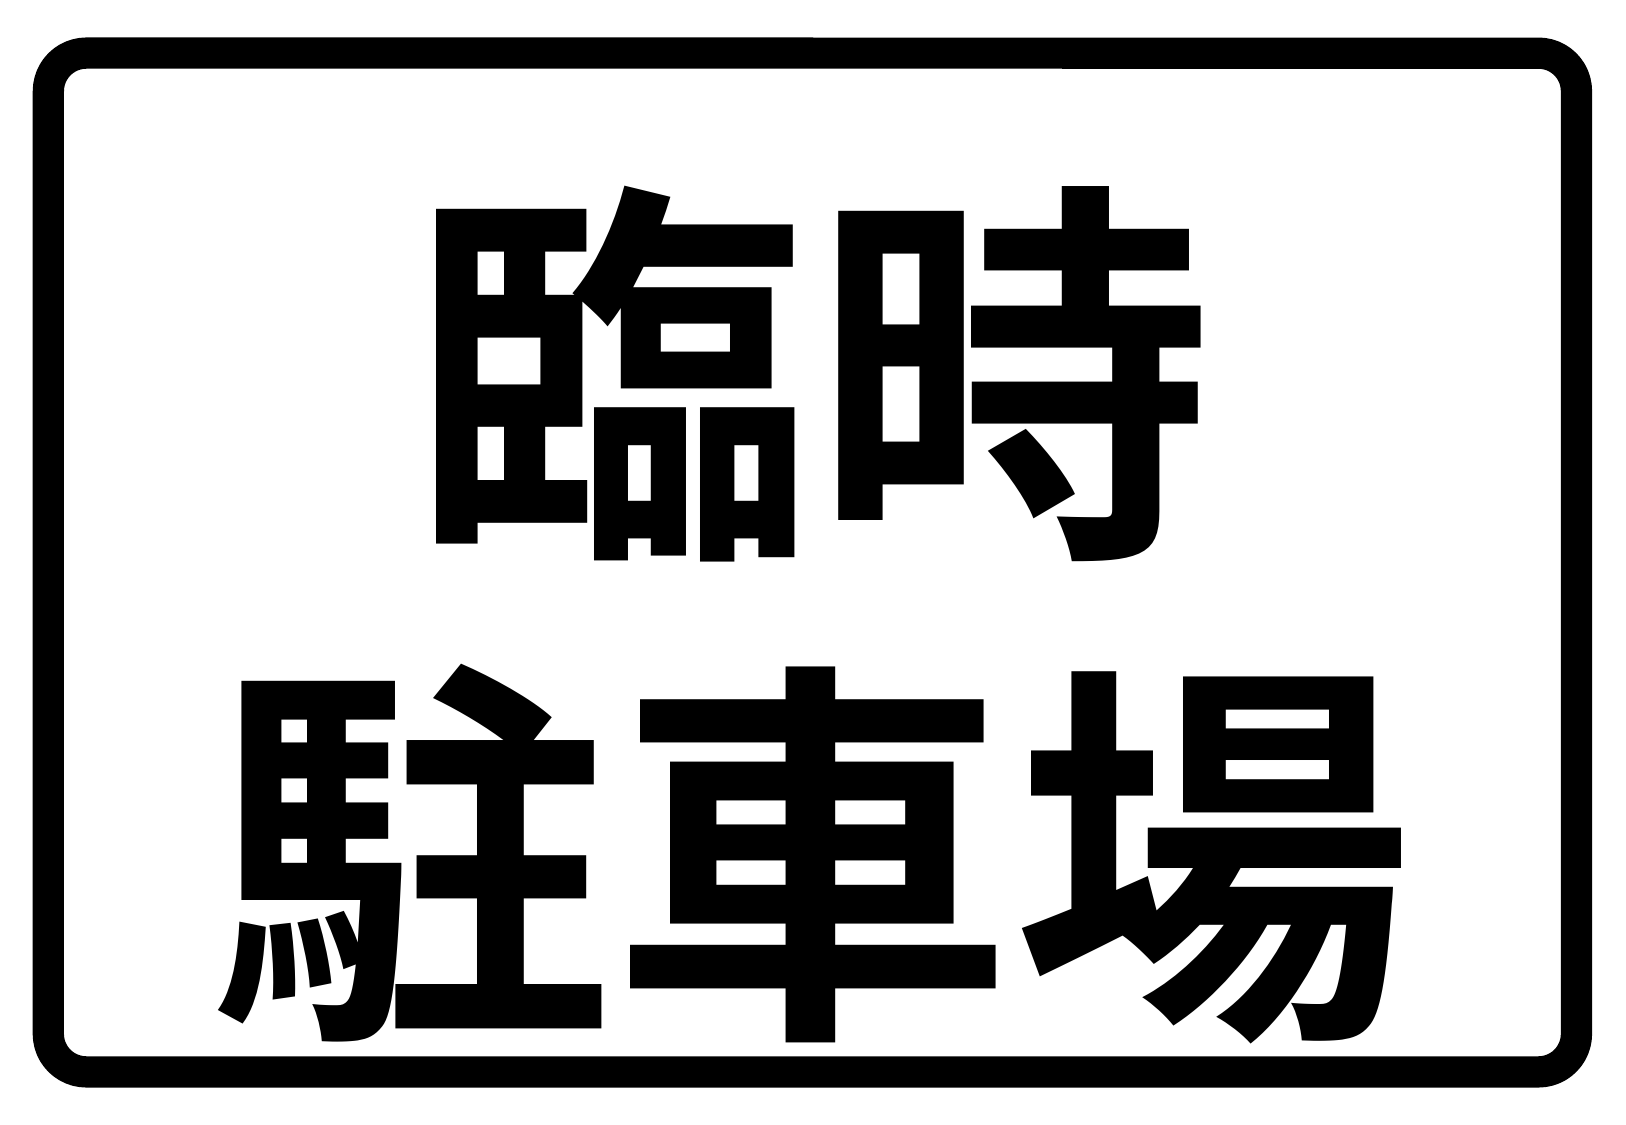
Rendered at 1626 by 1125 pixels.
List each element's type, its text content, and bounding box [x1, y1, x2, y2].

text_box [46, 50, 1579, 119]
text_box 臨時 駐車場 [0, 119, 1625, 1094]
